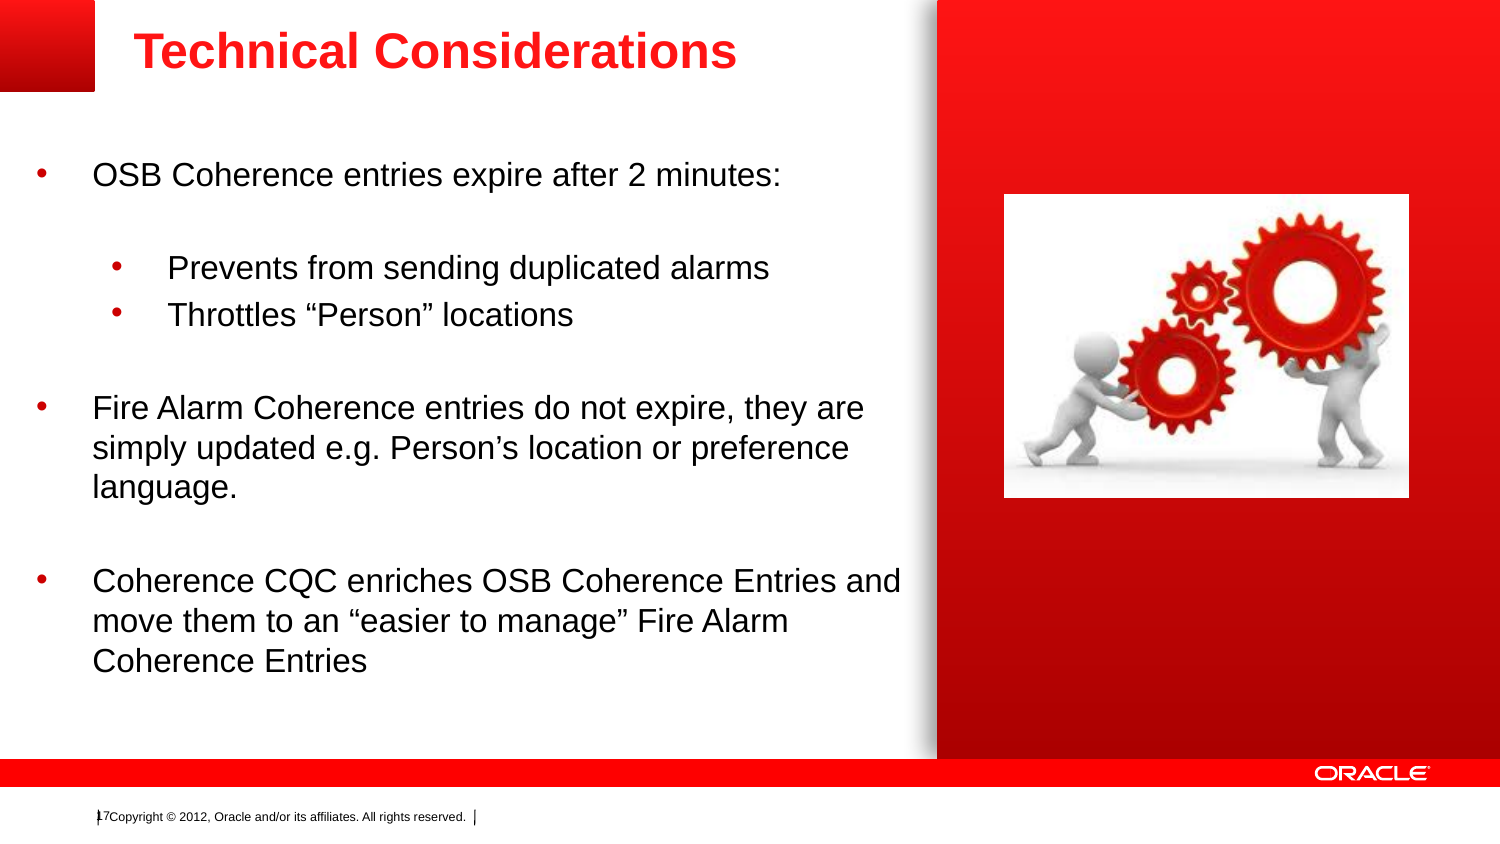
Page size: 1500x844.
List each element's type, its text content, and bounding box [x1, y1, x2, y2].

picture [0, 759, 1500, 787]
text_box OSB Coherence entries expire after 2 minutes: Prevents from sending duplicated alarms Throttles “Person” locations Fire Alarm Coherence entries do not expire, they are simply updated e.g. Person’s location or preference language. Coherence CQC enriches OSB Coherence Entries and move them to an “easier to manage” Fire Alarm Coherence Entries [21, 145, 923, 583]
text_box Technical Considerations [118, 20, 823, 103]
picture [1004, 194, 1410, 499]
